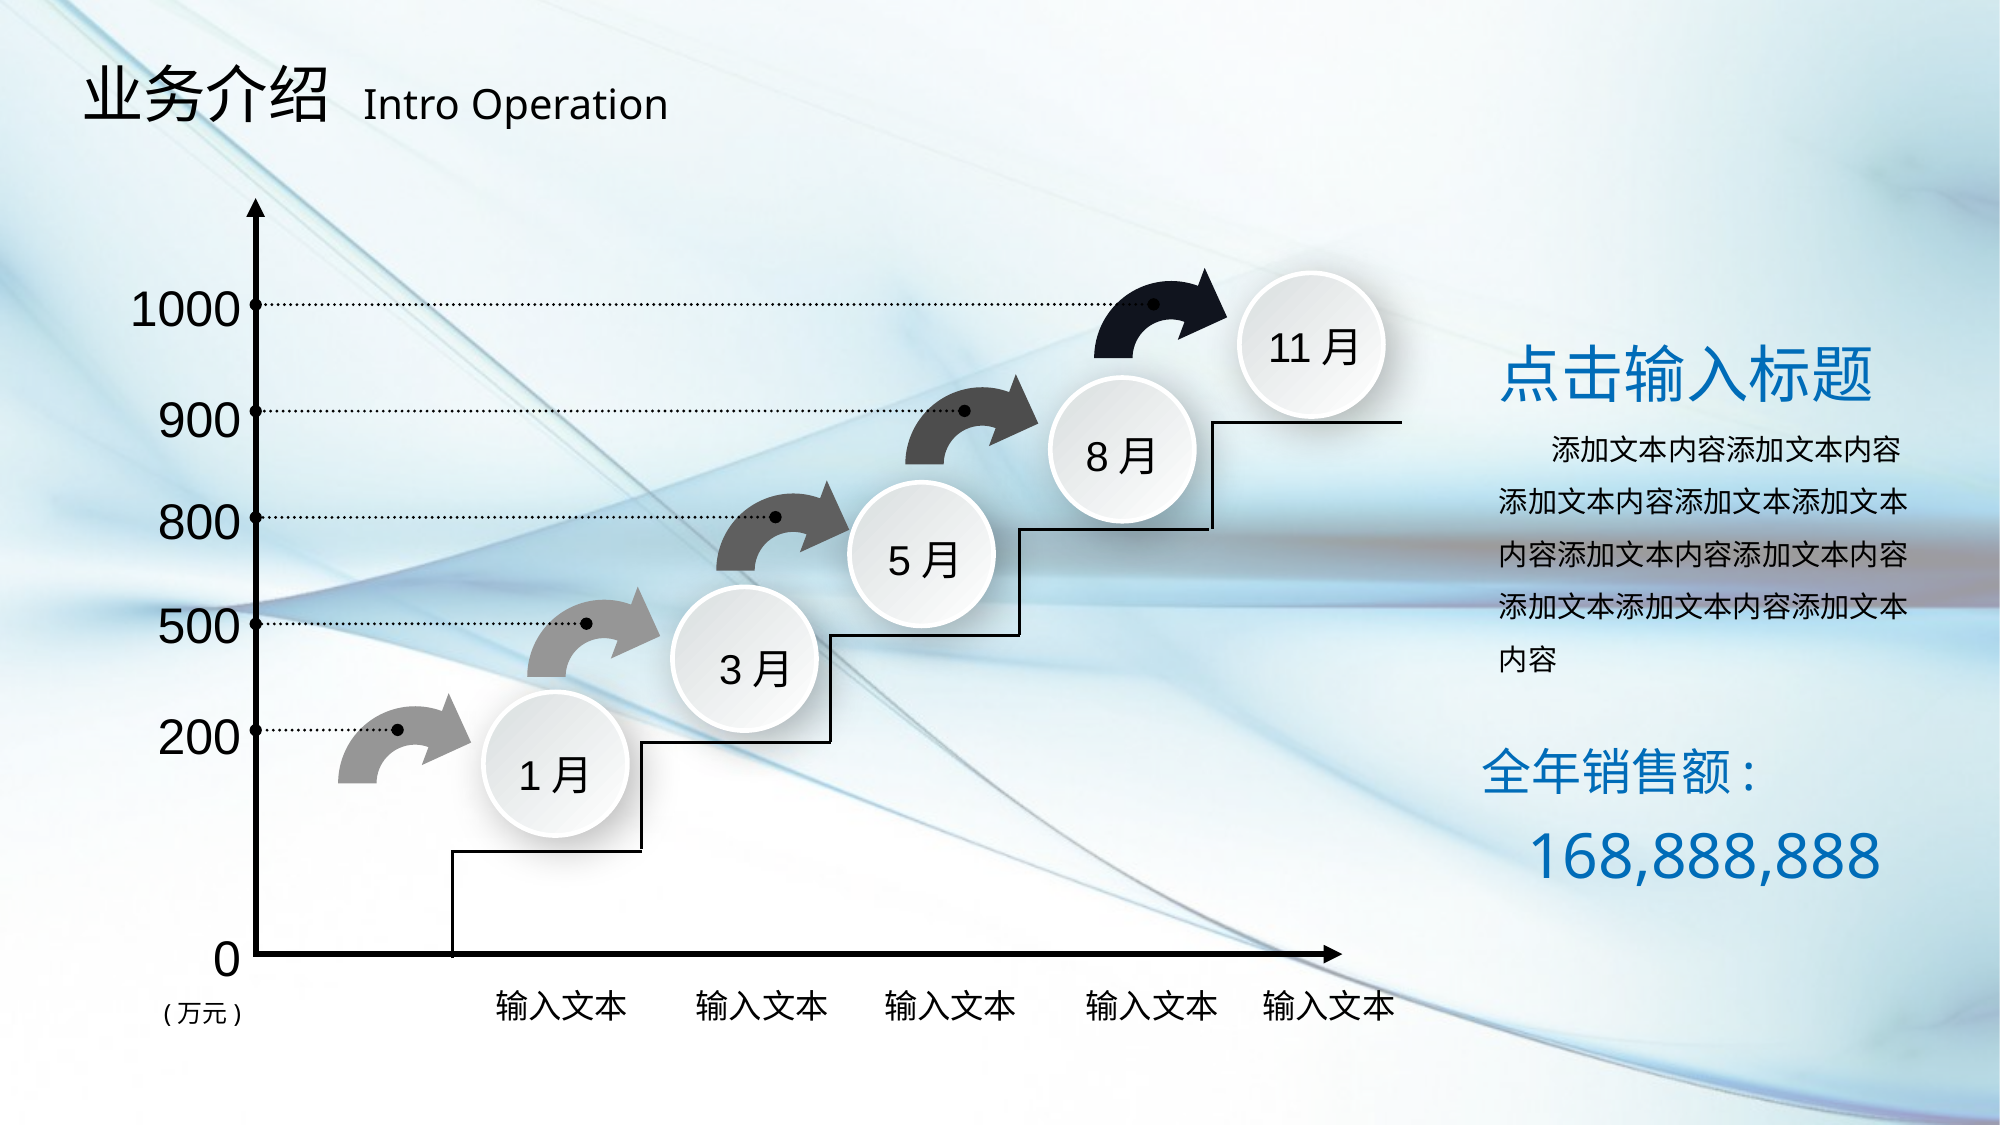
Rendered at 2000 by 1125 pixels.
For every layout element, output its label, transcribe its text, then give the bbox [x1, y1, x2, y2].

text_box 输入文本 [480, 978, 646, 1033]
text_box [1019, 529, 1209, 636]
text_box 输入文本 [680, 978, 847, 1033]
text_box 1月 [503, 741, 646, 807]
text_box (万元) [90, 989, 256, 1035]
text_box 点击输入标题 [1484, 328, 1889, 418]
text_box [1147, 298, 1160, 311]
text_box 1000 [90, 269, 256, 344]
text_box [1094, 267, 1228, 359]
text_box [1048, 375, 1192, 524]
text_box 800 [90, 481, 256, 557]
text_box [1237, 270, 1379, 419]
text_box [249, 198, 1343, 961]
text_box Intro Operation [341, 72, 692, 134]
text_box 500 [90, 586, 256, 661]
text_box 0 [90, 918, 256, 989]
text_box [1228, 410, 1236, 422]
text_box [729, 480, 850, 553]
text_box [886, 635, 1020, 678]
text_box 输入文本 [869, 978, 1036, 1033]
text_box 3月 [704, 635, 847, 700]
text_box [847, 480, 991, 629]
text_box 5月 [873, 526, 1016, 591]
text_box 8月 [1070, 422, 1213, 488]
text_box [1212, 422, 1402, 529]
text_box [905, 374, 1039, 465]
text_box 业务介绍 [69, 48, 343, 135]
text_box 输入文本 [1247, 978, 1414, 1033]
text_box 输入文本 [1070, 978, 1237, 1033]
text_box 11月 [1253, 313, 1396, 379]
text_box [958, 404, 971, 418]
text_box 添加文本内容添加文本内容添加文本内容添加文本添加文本内容添加文本内容添加文本内容添加文本添加文本内容添加文本内容 [1484, 406, 1945, 684]
text_box [769, 510, 782, 524]
text_box 168,888,888 [1512, 808, 1898, 898]
text_box 全年销售额: [1466, 732, 1772, 808]
text_box 200 [90, 697, 256, 773]
text_box 900 [90, 379, 256, 455]
